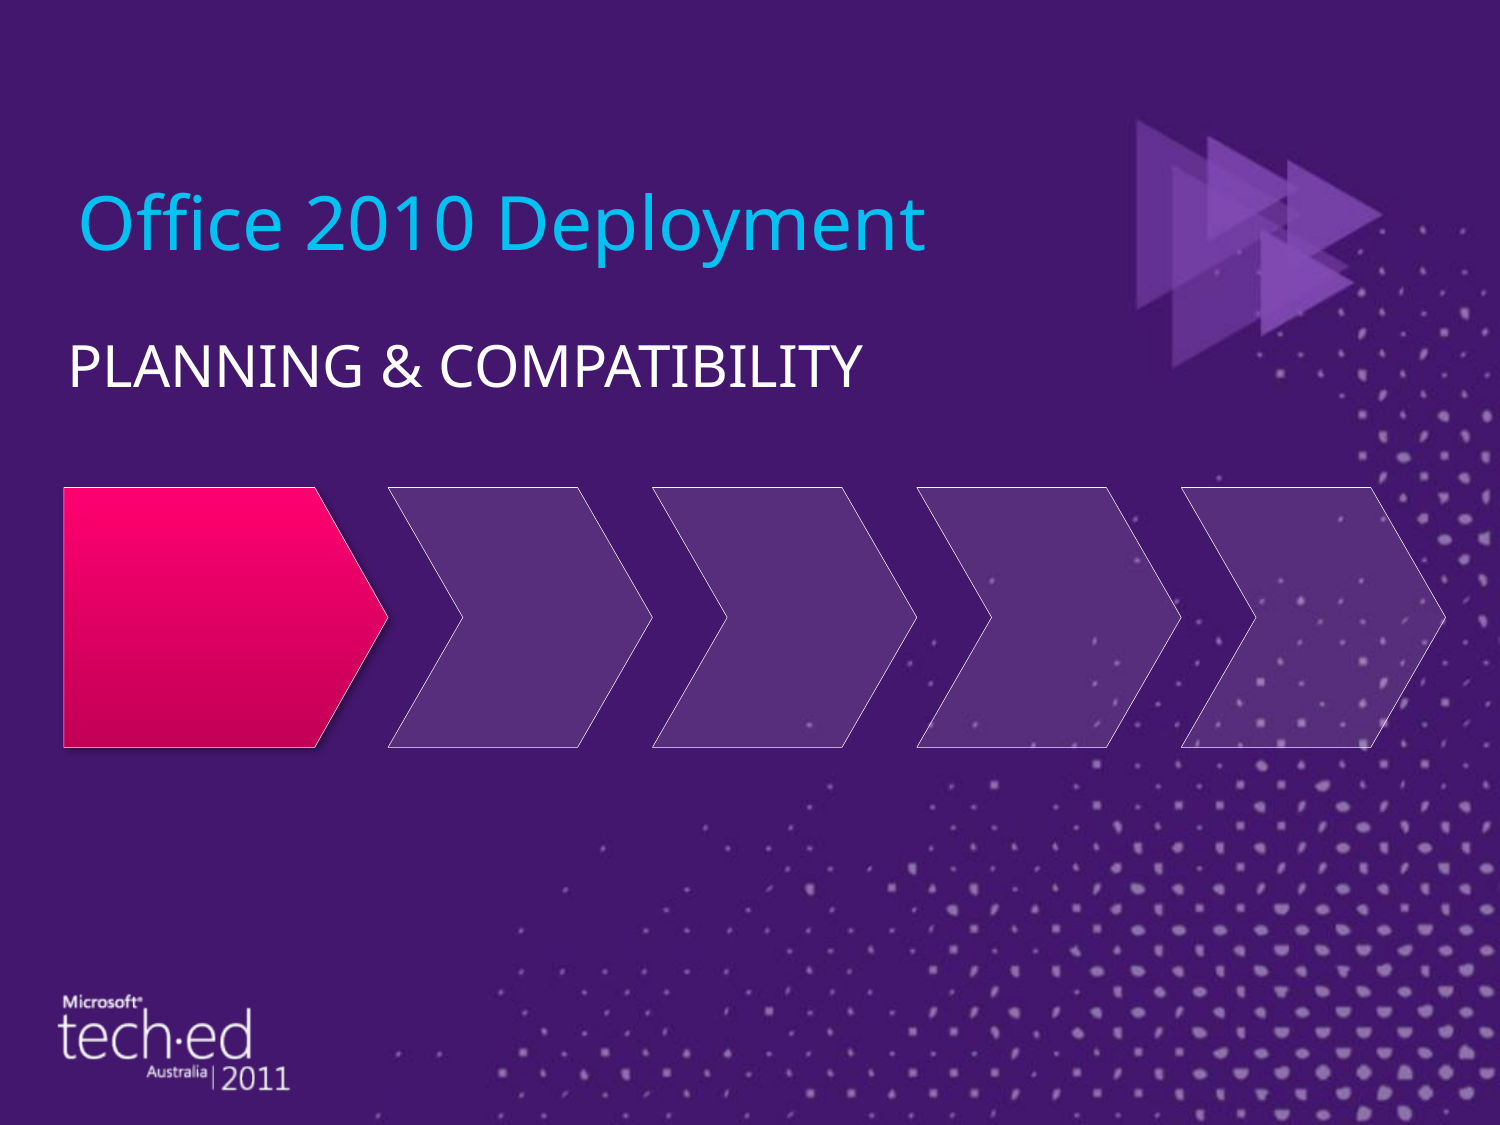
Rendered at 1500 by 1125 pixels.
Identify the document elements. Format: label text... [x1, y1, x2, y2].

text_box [63, 487, 1446, 748]
title Office 2010 Deployment [62, 134, 1454, 307]
text_box PLANNING & COMPATIBILITY [52, 321, 1270, 407]
picture [0, 0, 1500, 1125]
